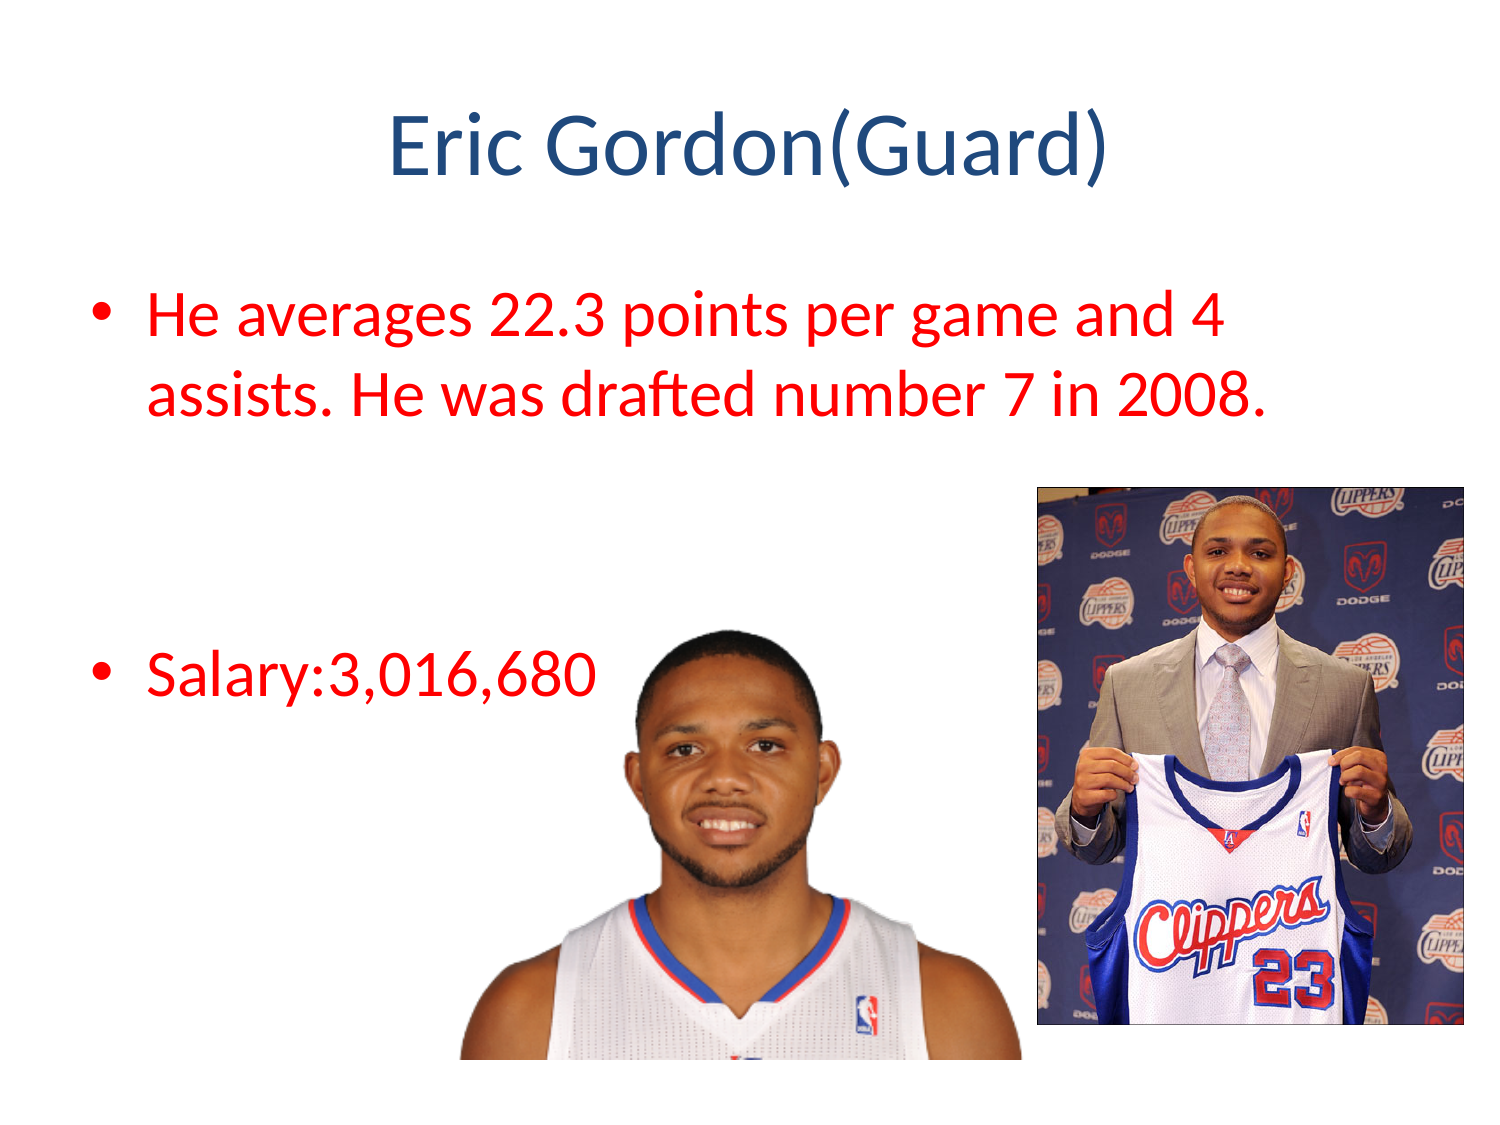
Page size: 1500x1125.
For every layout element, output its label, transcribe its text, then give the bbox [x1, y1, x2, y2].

title Eric Gordon(Guard) [75, 45, 1425, 233]
list He averages 22.3 points per game and 4 assists. He was drafted number 7 in 2008. Salary:3,016,680 [75, 262, 1425, 1005]
picture [1037, 487, 1464, 1026]
picture [412, 612, 1029, 1060]
